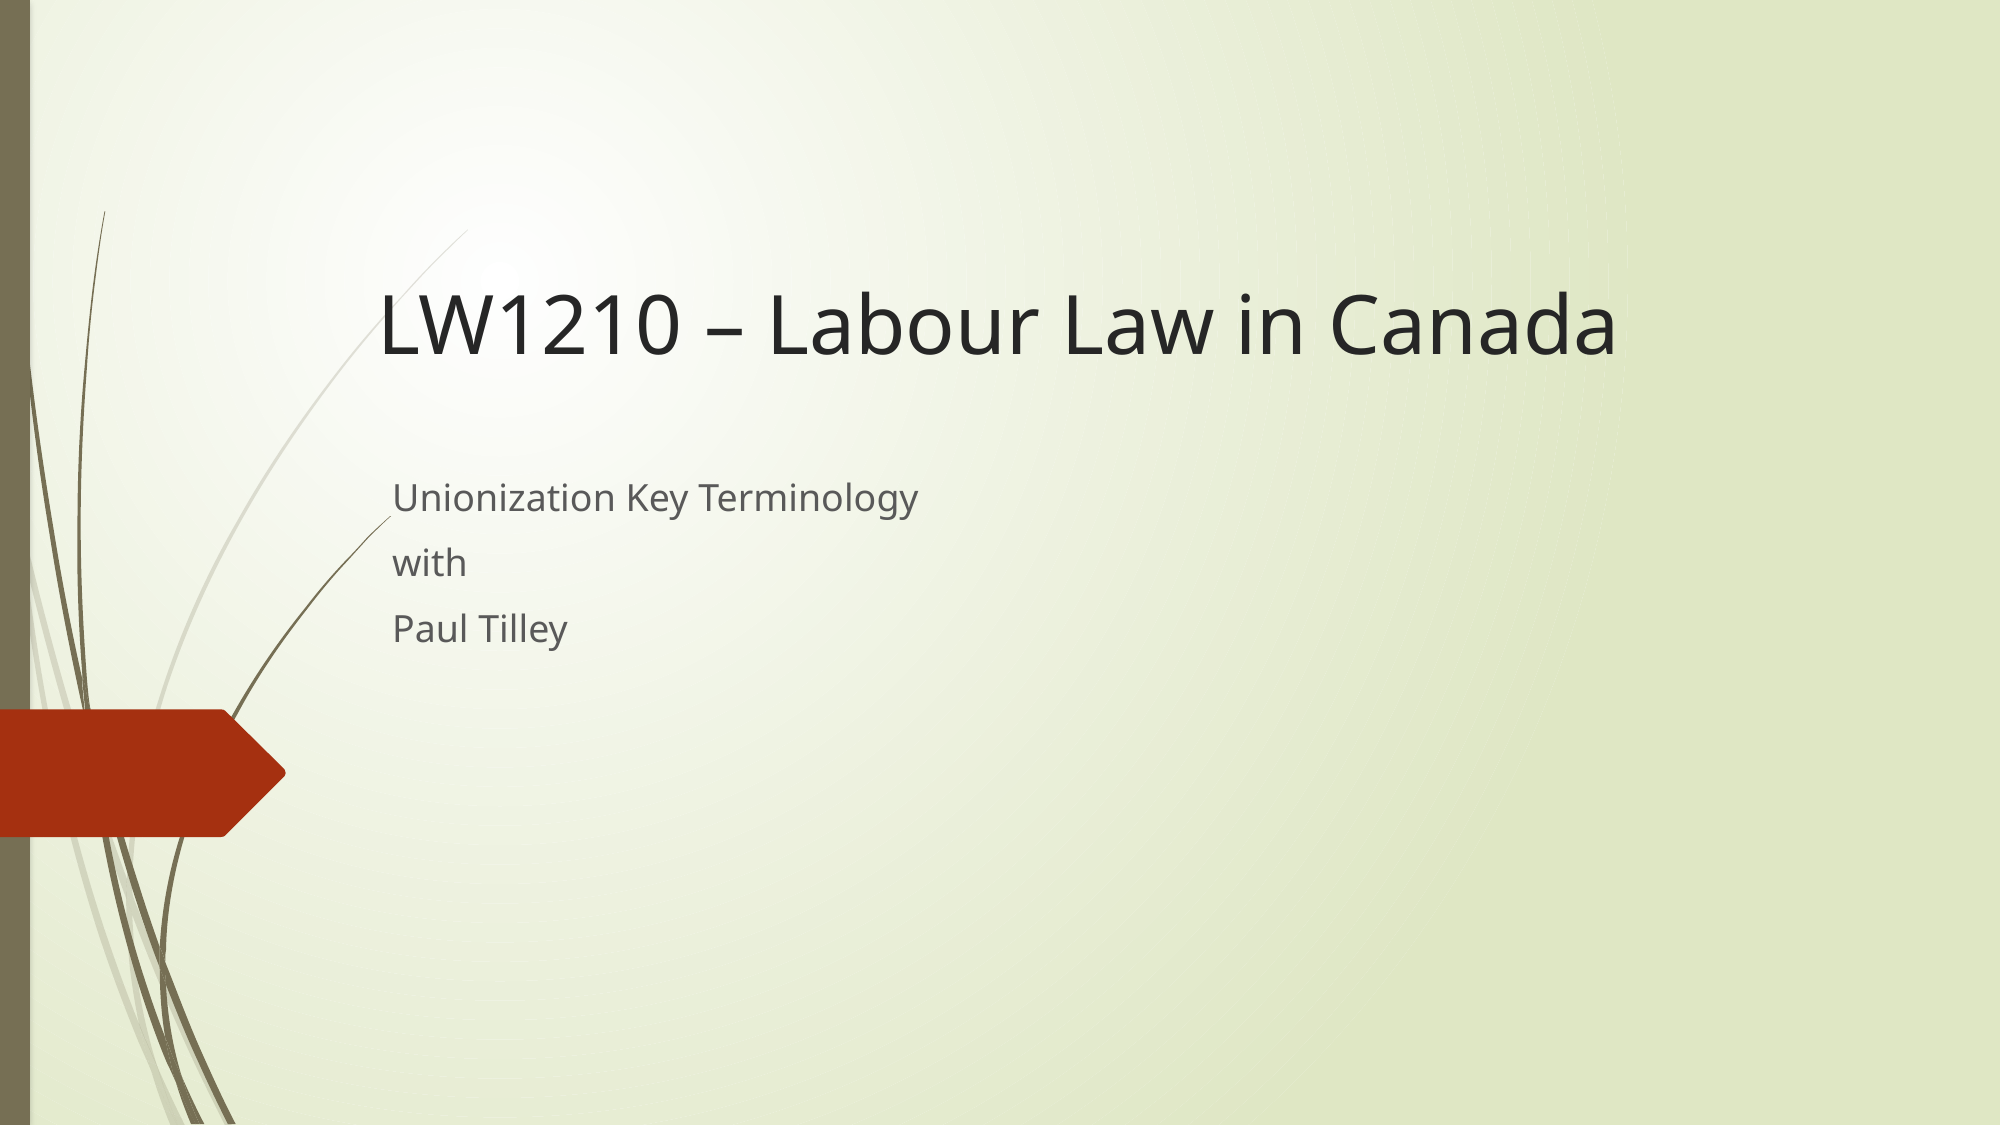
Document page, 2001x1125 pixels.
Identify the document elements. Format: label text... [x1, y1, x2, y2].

title LW1210 – Labour Law in Canada [362, 137, 1638, 379]
subtitle Unionization Key Terminology with Paul Tilley [377, 466, 1428, 754]
